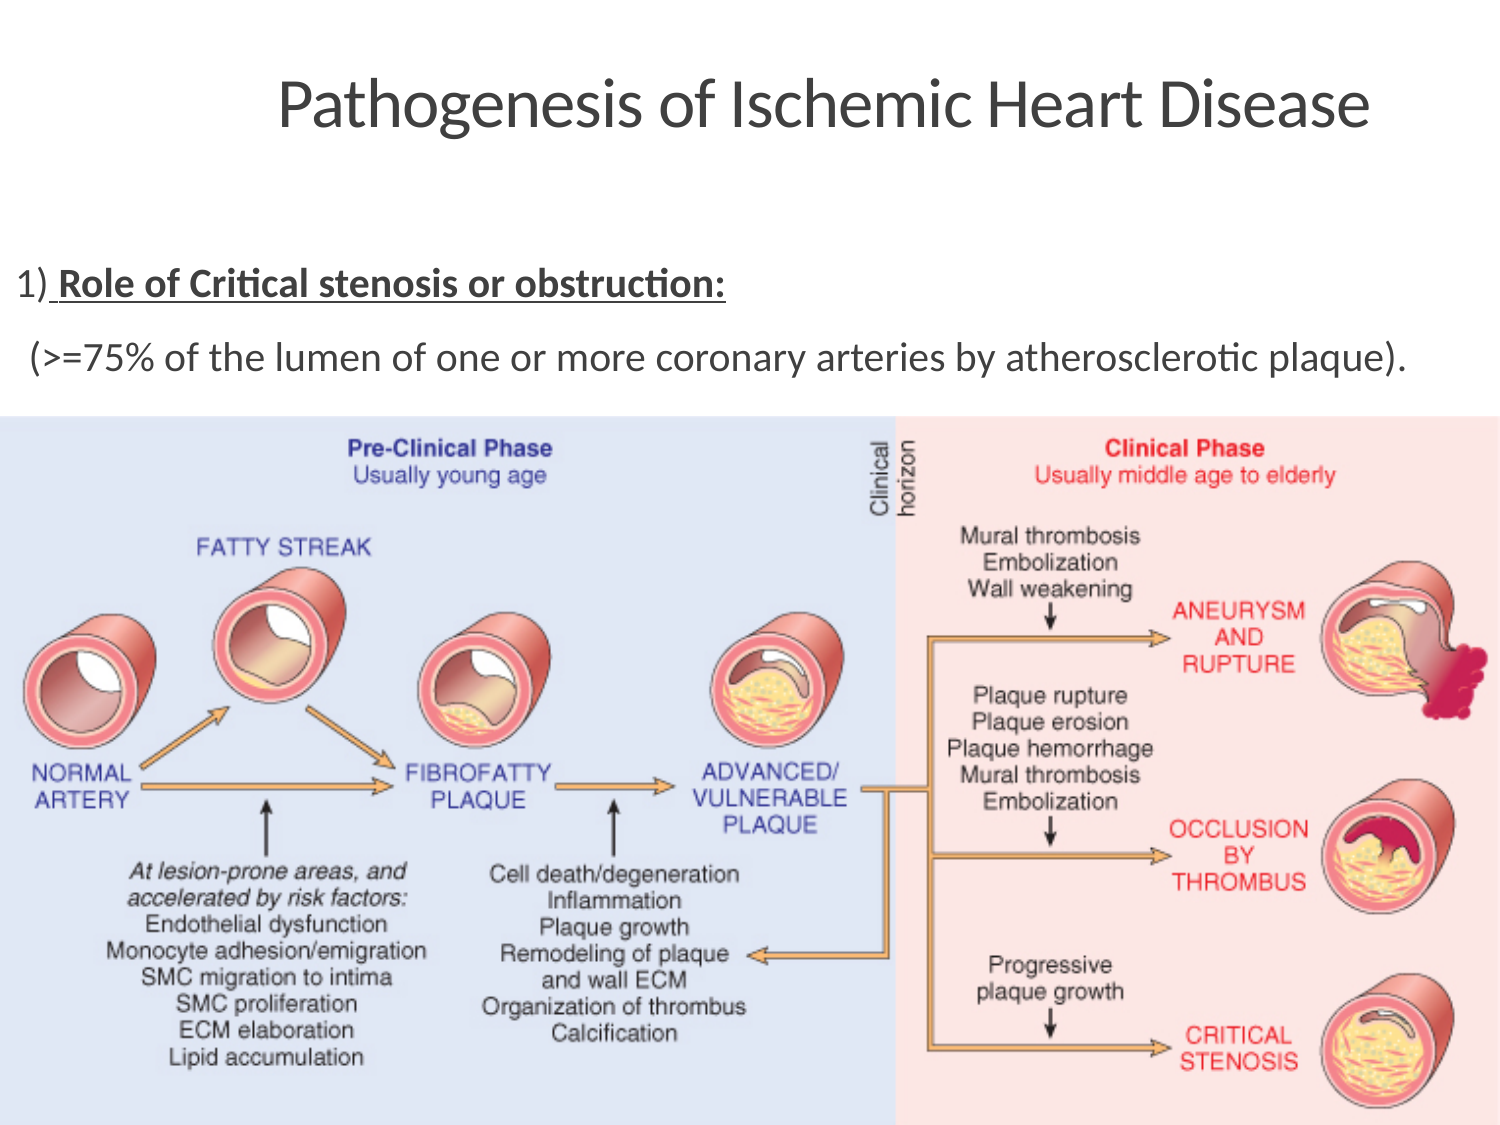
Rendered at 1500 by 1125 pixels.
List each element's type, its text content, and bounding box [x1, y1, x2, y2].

picture [0, 416, 1500, 1125]
list 1) Role of Critical stenosis or obstruction: (>=75% of the lumen of one or more coronary arteries by atherosclerotic plaque). [0, 174, 1450, 388]
title Pathogenesis of Ischemic Heart Disease [262, 47, 1500, 150]
